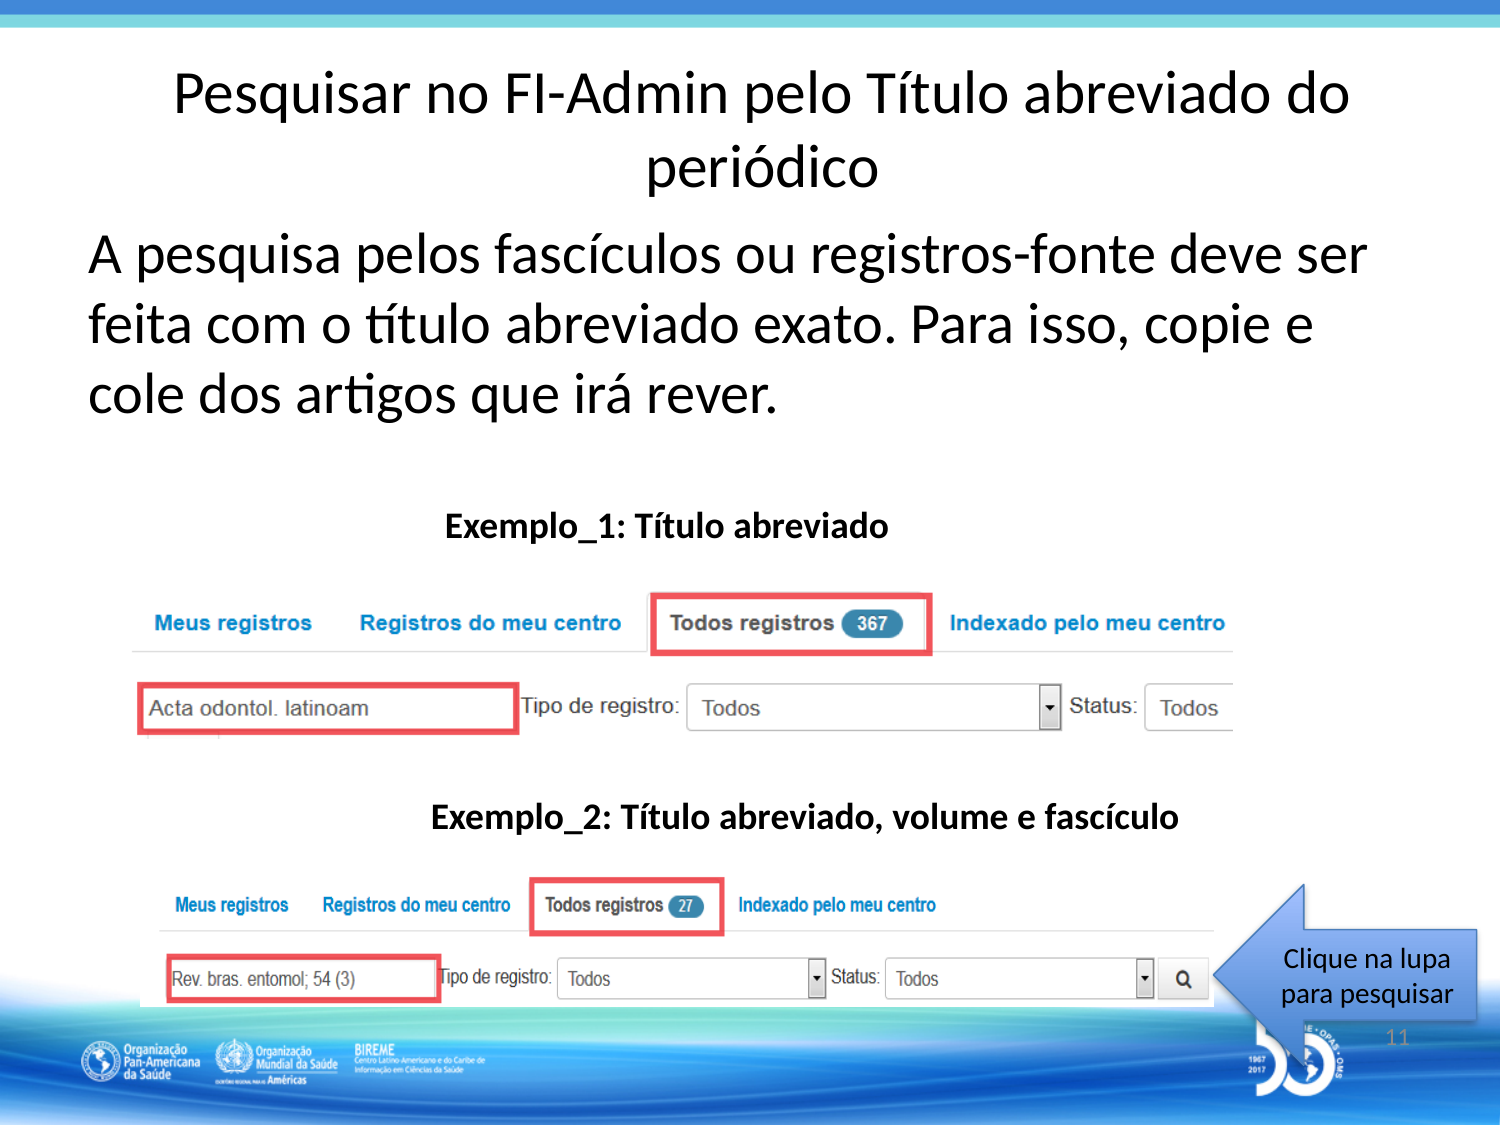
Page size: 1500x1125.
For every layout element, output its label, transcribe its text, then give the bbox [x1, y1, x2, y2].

slide_number 11 [1309, 1029, 1425, 1066]
text_box Exemplo_1: Título abreviado [427, 494, 907, 554]
list A pesquisa pelos fascículos ou registros-fonte deve ser feita com o título abreviado exato. Para isso, copie e cole dos artigos que irá rever. [73, 207, 1425, 988]
text_box Exemplo_2: Título abreviado, volume e fascículo [416, 784, 1202, 845]
title Pesquisar no FI-Admin pelo Título abreviado do periódico [87, 45, 1438, 208]
slide_number 11 [1074, 1005, 1293, 1066]
picture [0, 0, 1500, 1125]
text_box Clique na lupa para pesquisar [1218, 883, 1478, 1067]
